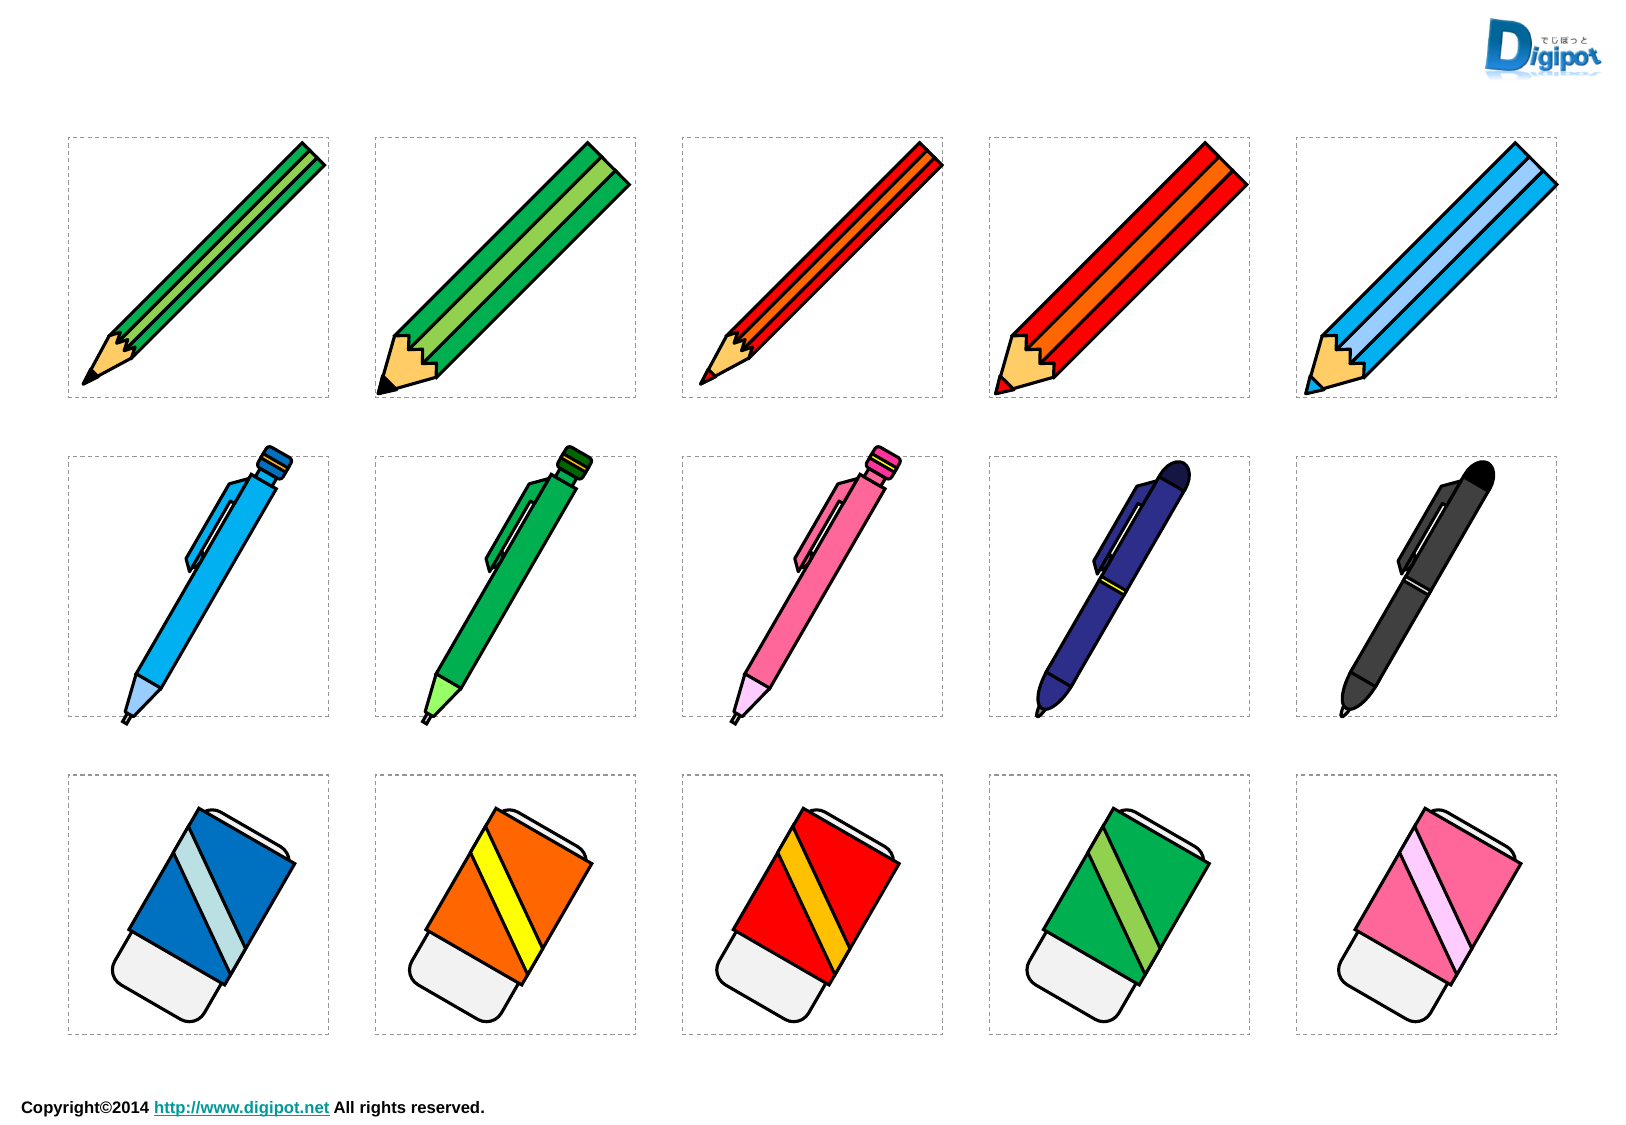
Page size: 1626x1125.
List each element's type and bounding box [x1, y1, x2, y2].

text_box [1015, 860, 1216, 972]
text_box [957, 564, 1251, 609]
text_box [947, 248, 1257, 309]
text_box [340, 561, 647, 606]
text_box [648, 561, 962, 606]
text_box [397, 860, 598, 972]
text_box [1258, 248, 1585, 309]
text_box [1326, 860, 1527, 972]
text_box [100, 860, 301, 972]
text_box [705, 860, 906, 972]
text_box [35, 252, 326, 286]
text_box [40, 561, 339, 606]
picture [1485, 18, 1602, 82]
text_box [330, 248, 657, 309]
text_box [1261, 564, 1556, 609]
text_box [652, 252, 943, 286]
